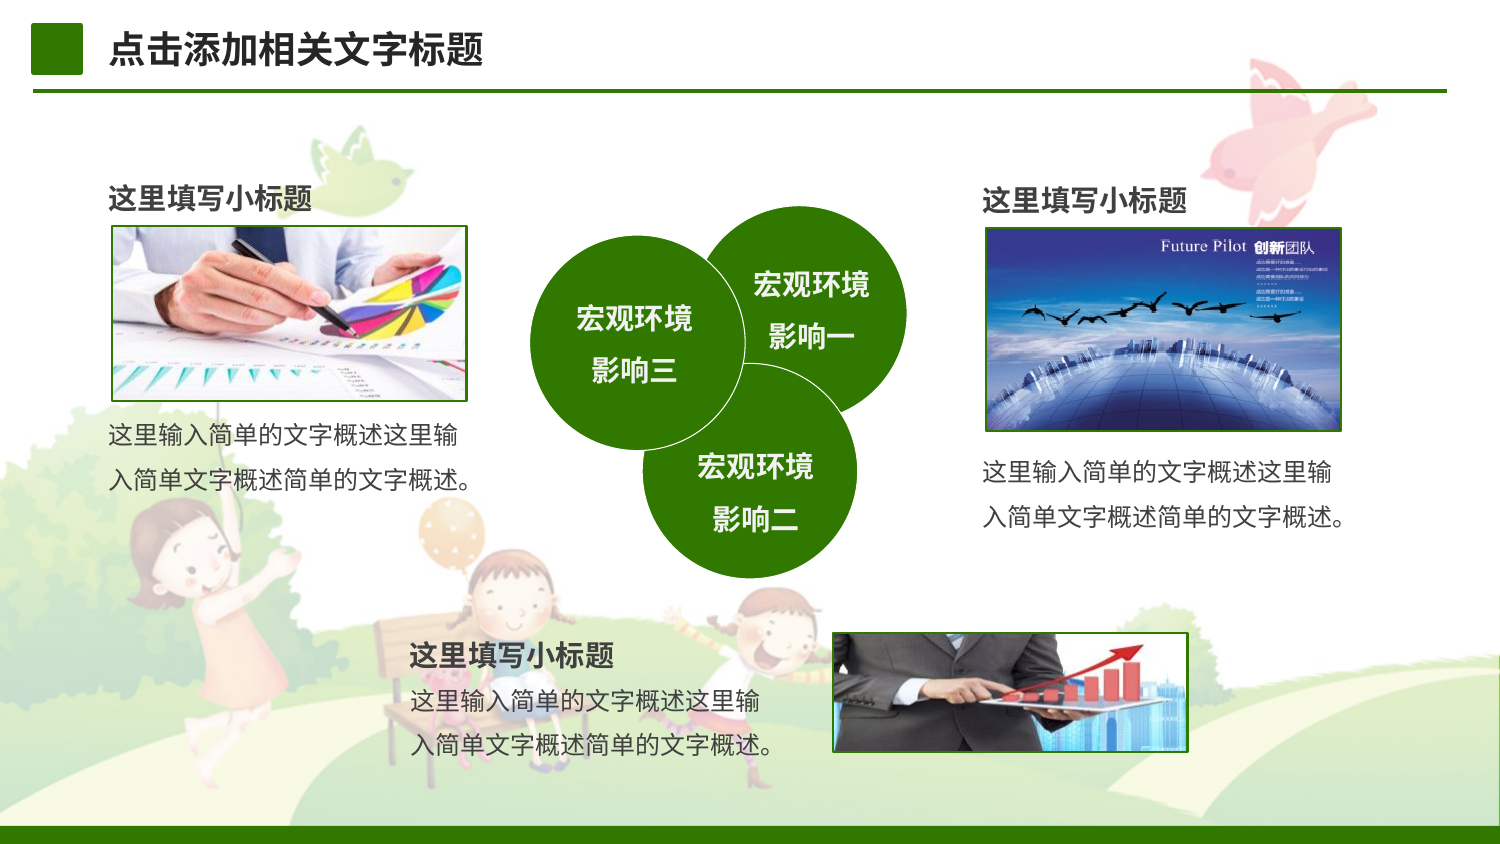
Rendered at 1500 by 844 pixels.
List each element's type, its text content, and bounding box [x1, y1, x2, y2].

text_box [984, 226, 1343, 434]
text_box [640, 361, 860, 581]
text_box [31, 23, 83, 75]
text_box 宏观环境 影响三 [561, 275, 709, 395]
text_box 这里填写小标题 [389, 629, 682, 683]
text_box [110, 224, 469, 403]
text_box [0, 824, 1500, 844]
text_box 这里填写小标题 [962, 173, 1270, 228]
text_box 这里输入简单的文字概述这里输入简单文字概述简单的文字概述。 [390, 660, 784, 770]
text_box 这里填写小标题 [88, 171, 396, 226]
text_box 宏观环境 影响二 [682, 423, 830, 544]
text_box 这里输入简单的文字概述这里输入简单文字概述简单的文字概述。 [962, 431, 1356, 542]
text_box 宏观环境 影响一 [738, 241, 886, 361]
text_box 点击添加相关文字标题 [94, 18, 499, 79]
text_box [705, 203, 882, 296]
text_box [763, 245, 910, 414]
text_box [527, 232, 748, 453]
picture [0, 0, 1500, 824]
text_box [831, 631, 1190, 754]
text_box 这里输入简单的文字概述这里输入简单文字概述简单的文字概述。 [88, 394, 482, 505]
